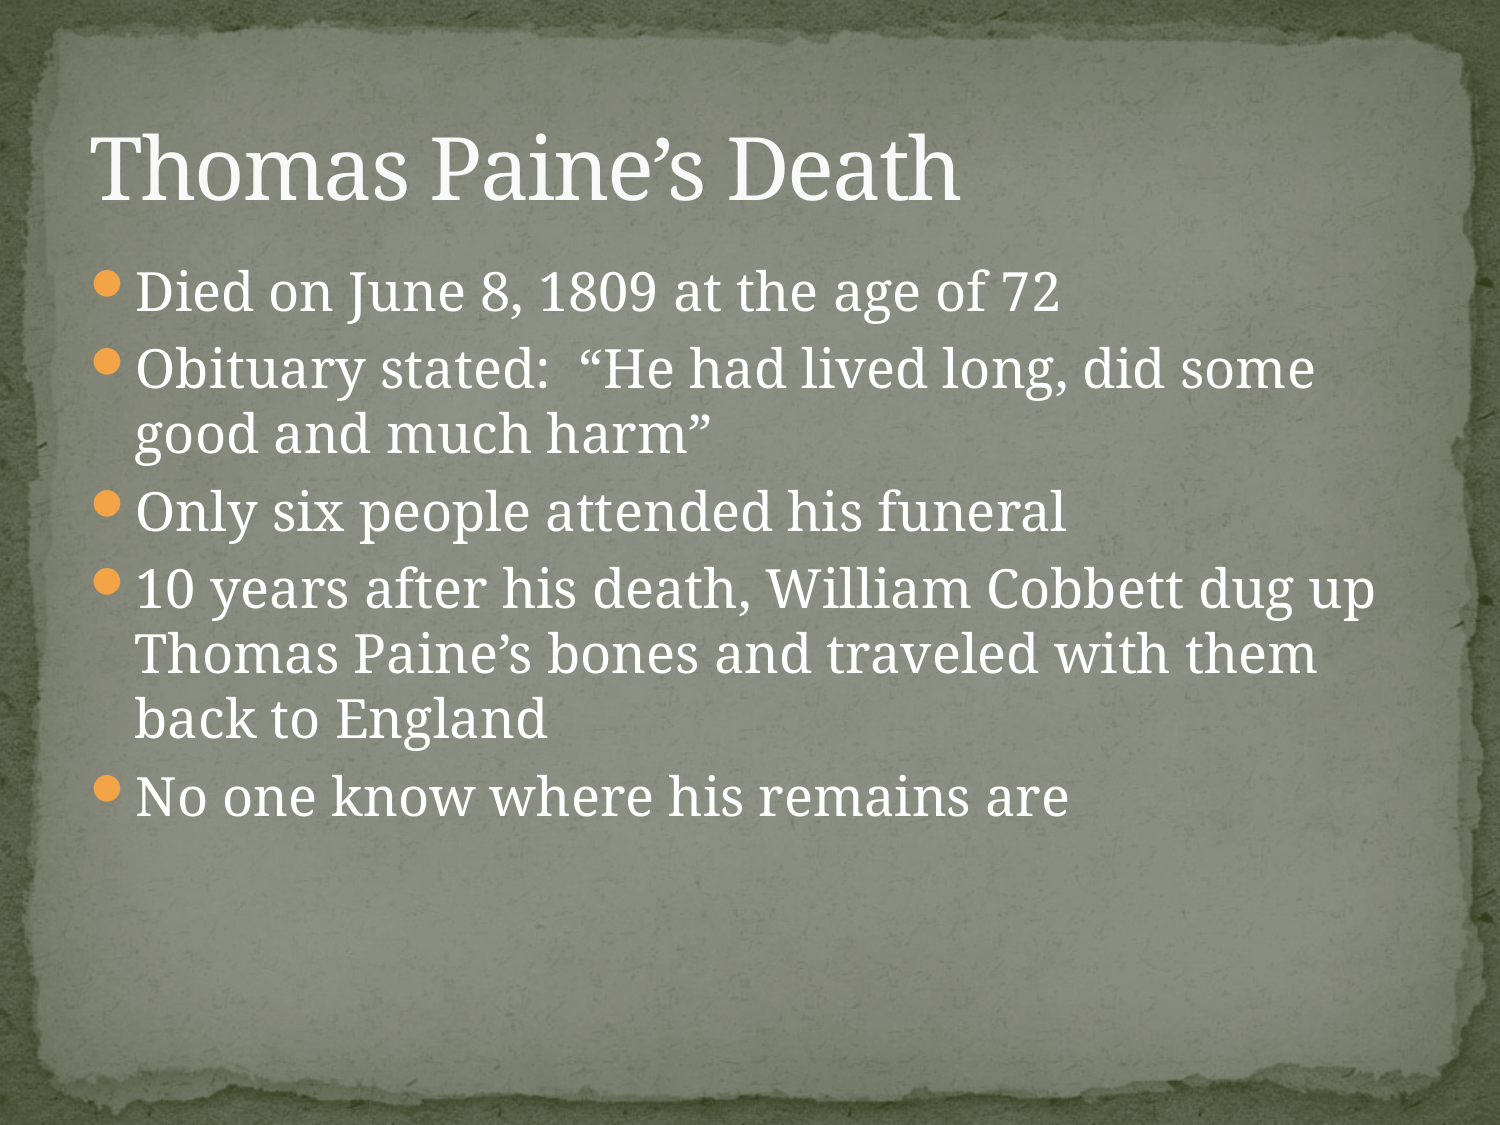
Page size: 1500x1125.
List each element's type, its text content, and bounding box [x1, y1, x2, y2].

title Thomas Paine’s Death [74, 24, 1425, 225]
list Died on June 8, 1809 at the age of 72 Obituary stated: “He had lived long, did some good and much harm” Only six people attended his funeral 10 years after his death, William Cobbett dug up Thomas Paine’s bones and traveled with them back to England No one know where his remains are [75, 249, 1425, 1000]
